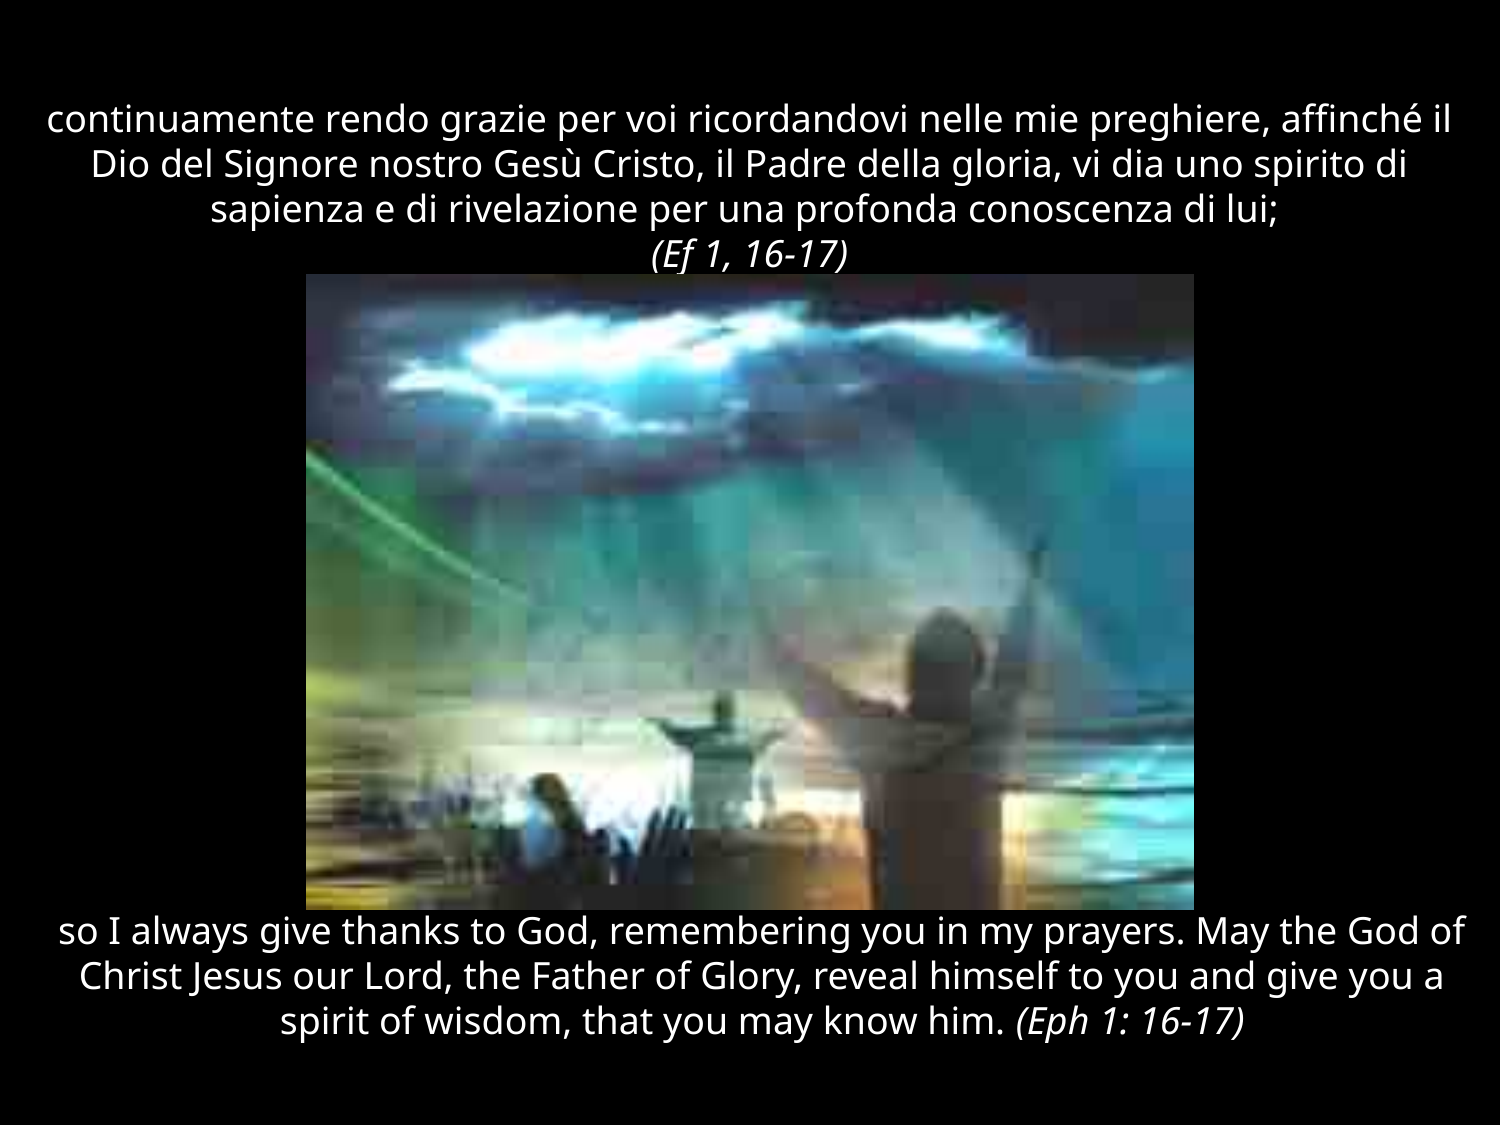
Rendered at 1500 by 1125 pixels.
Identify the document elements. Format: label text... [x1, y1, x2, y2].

text_box so I always give thanks to God, remembering you in my prayers. May the God of Christ Jesus our Lord, the Father of Glory, reveal himself to you and give you a spirit of wisdom, that you may know him. (Eph 1: 16-17) [24, 899, 1500, 1050]
text_box continuamente rendo grazie per voi ricordandovi nelle mie preghiere, affinché il Dio del Signore nostro Gesù Cristo, il Padre della gloria, vi dia uno spirito di sapienza e di rivelazione per una profonda conoscenza di lui; (Ef 1, 16-17) [0, 87, 1500, 283]
picture [306, 274, 1194, 910]
